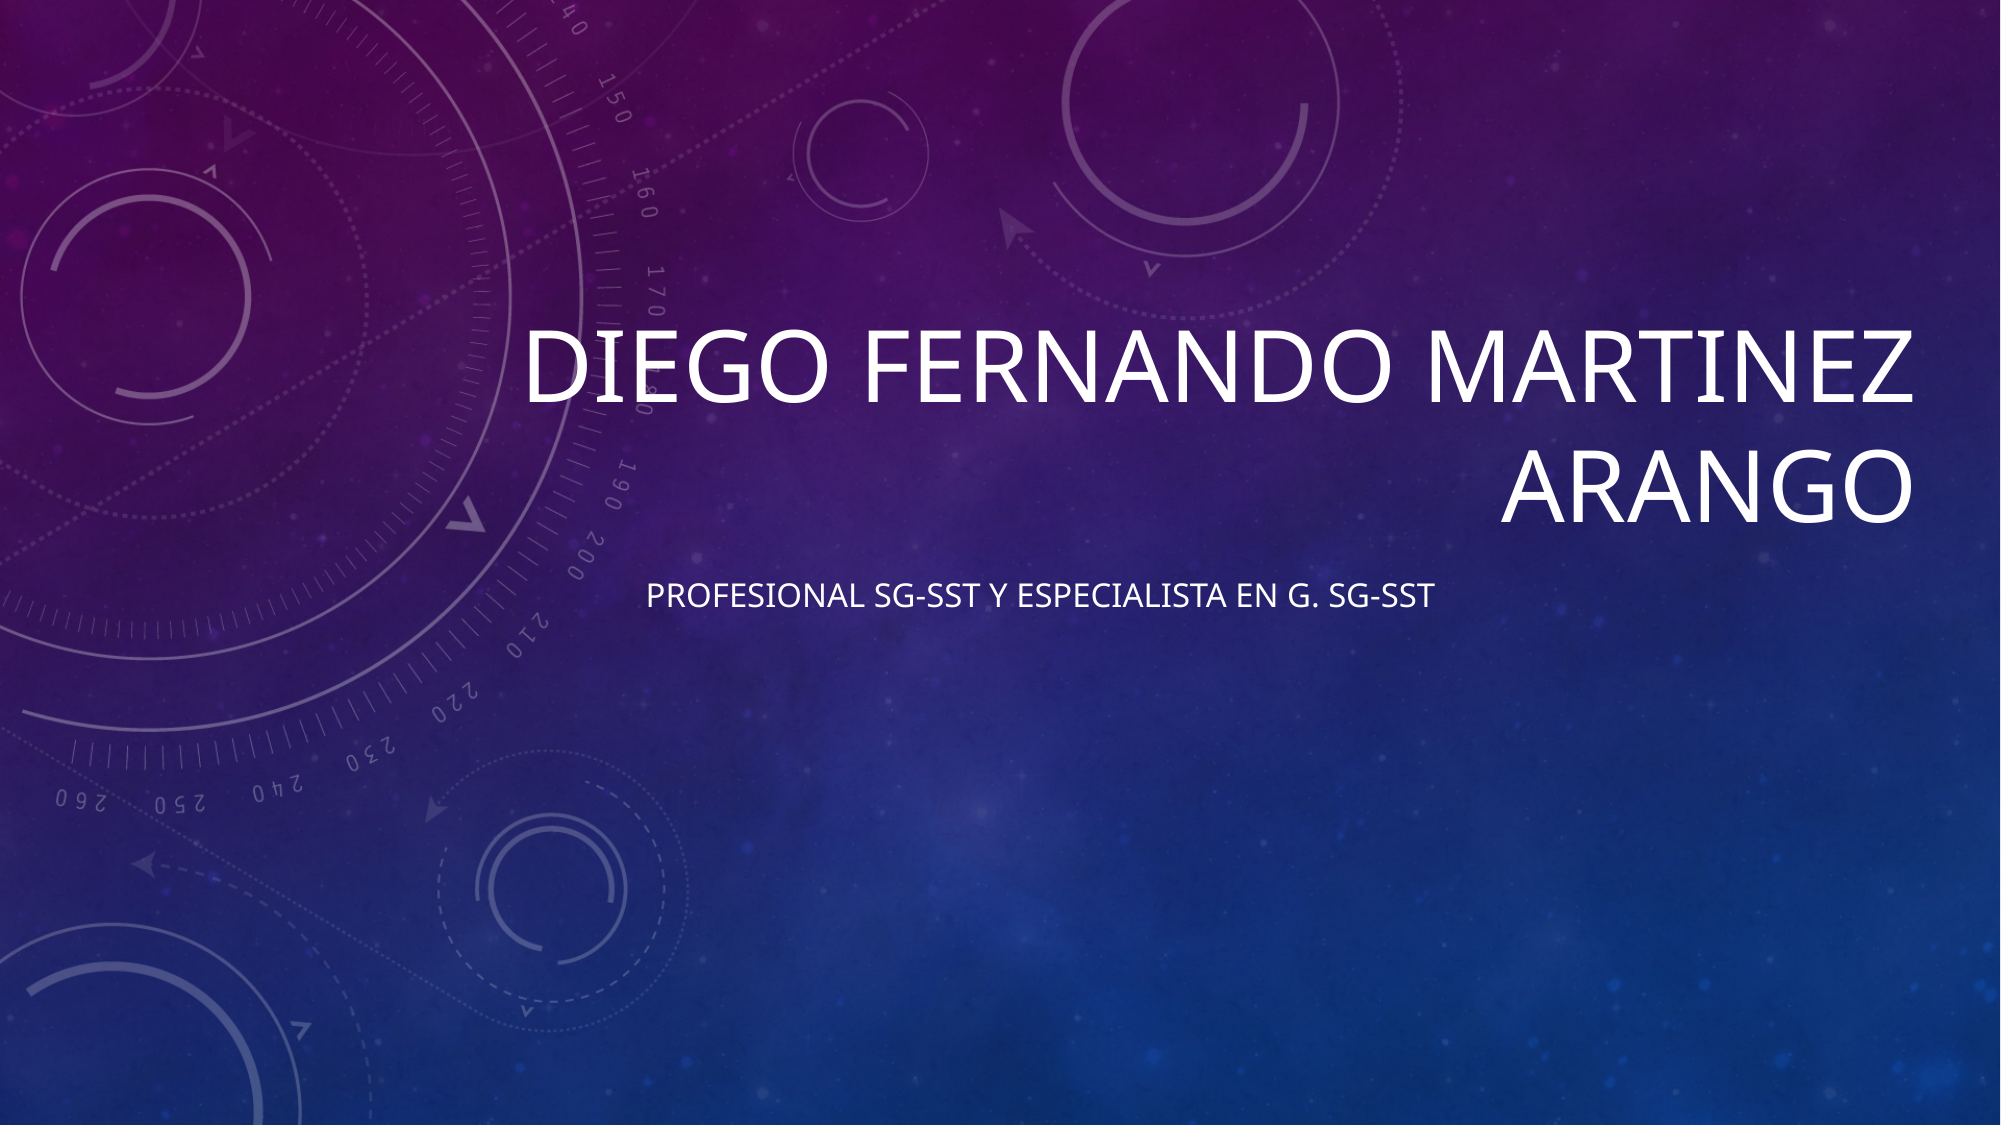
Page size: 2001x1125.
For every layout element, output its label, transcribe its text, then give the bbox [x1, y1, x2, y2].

subtitle PROFESIONAL sg-sst Y ESPECIALISTA EN G. SG-SST [627, 567, 1455, 653]
picture [0, 0, 2001, 1125]
title DIEGO FERNANDO MARTINEZ ARANGO [82, 188, 1934, 551]
